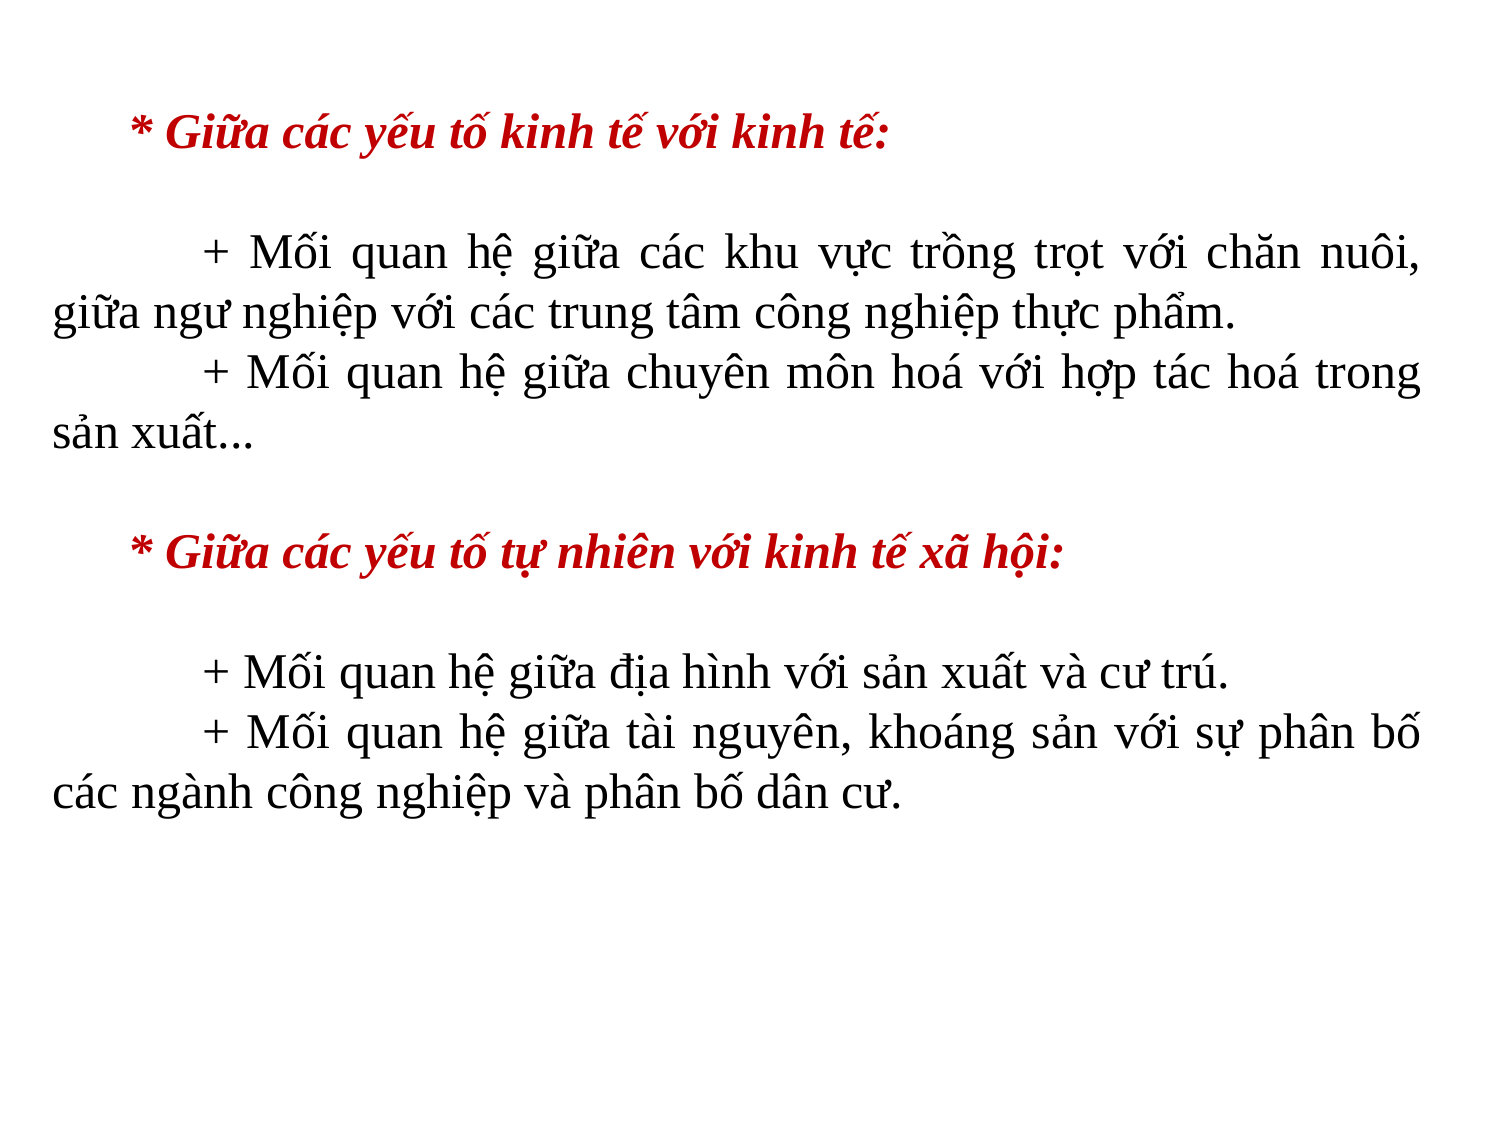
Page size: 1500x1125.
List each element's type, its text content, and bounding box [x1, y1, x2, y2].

text_box * Giữa các yếu tố kinh tế với kinh tế: + Mối quan hệ giữa các khu vực trồng trọt với chăn nuôi, giữa ngư nghiệp với các trung tâm công nghiệp thực phẩm. + Mối quan hệ giữa chuyên môn hoá với hợp tác hoá trong sản xuất... * Giữa các yếu tố tự nhiên với kinh tế xã hội: + Mối quan hệ giữa địa hình với sản xuất và cư trú. + Mối quan hệ giữa tài nguyên, khoáng sản với sự phân bố các ngành công nghiệp và phân bố dân cư. [37, 91, 1438, 827]
